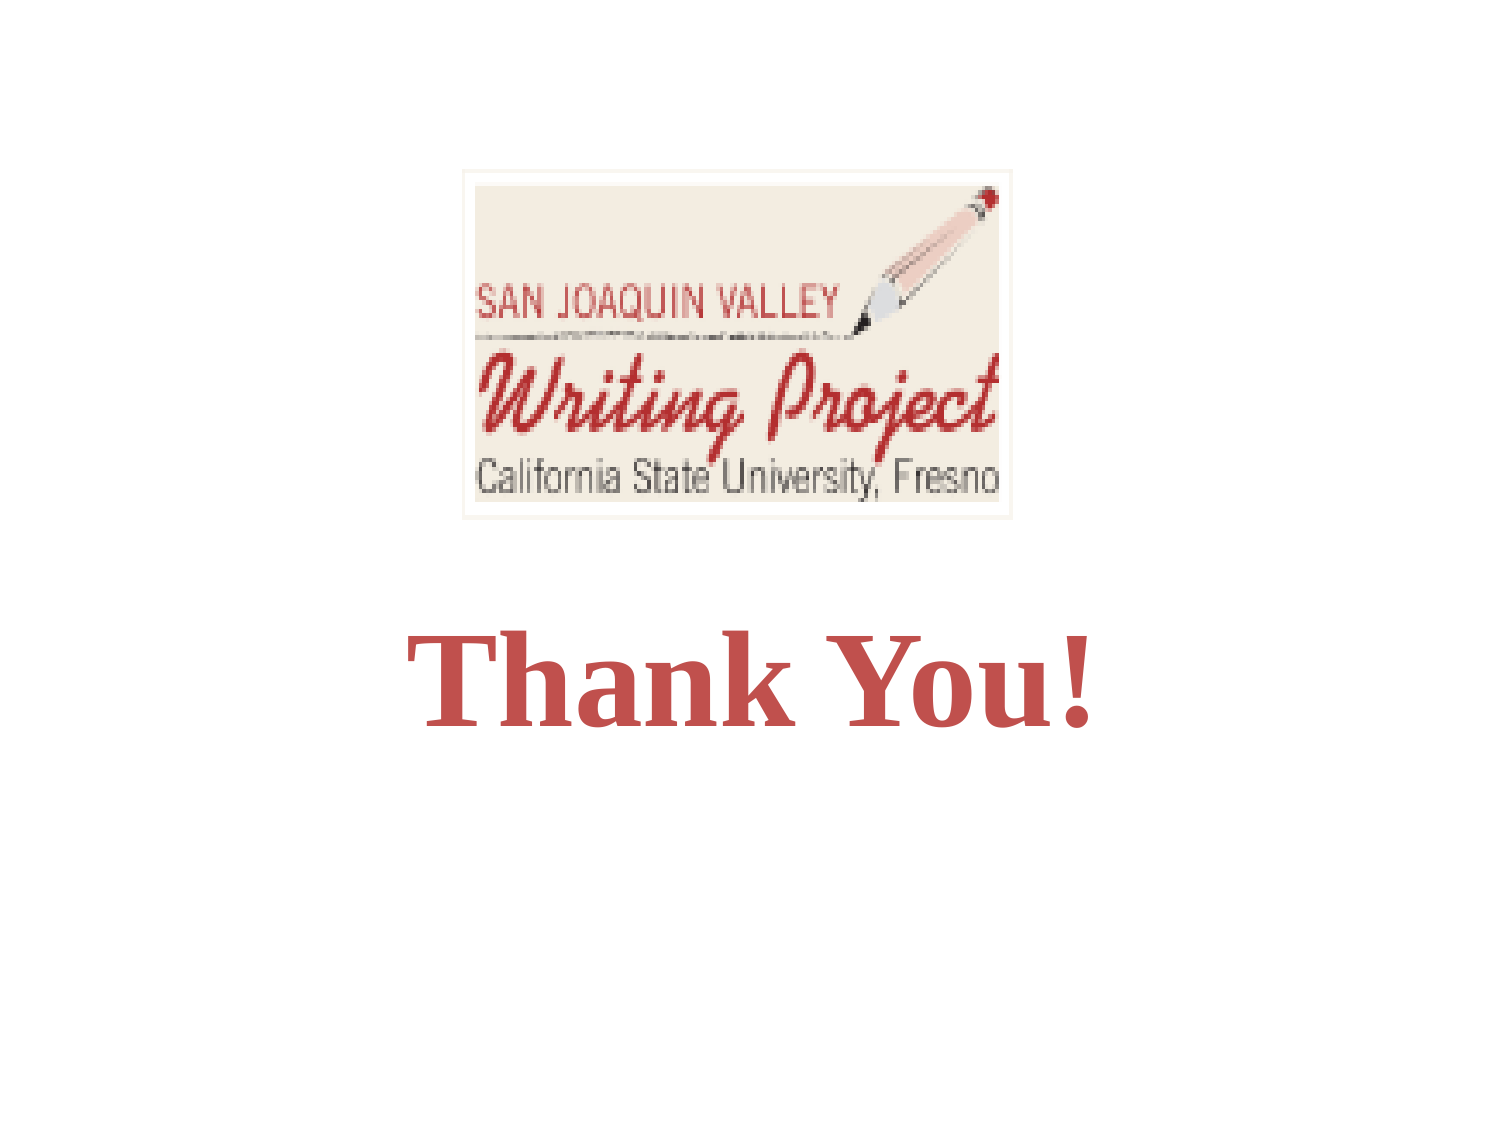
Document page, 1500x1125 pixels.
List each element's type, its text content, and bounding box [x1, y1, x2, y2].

picture [462, 169, 1013, 520]
title Thank You! [93, 149, 1413, 1013]
